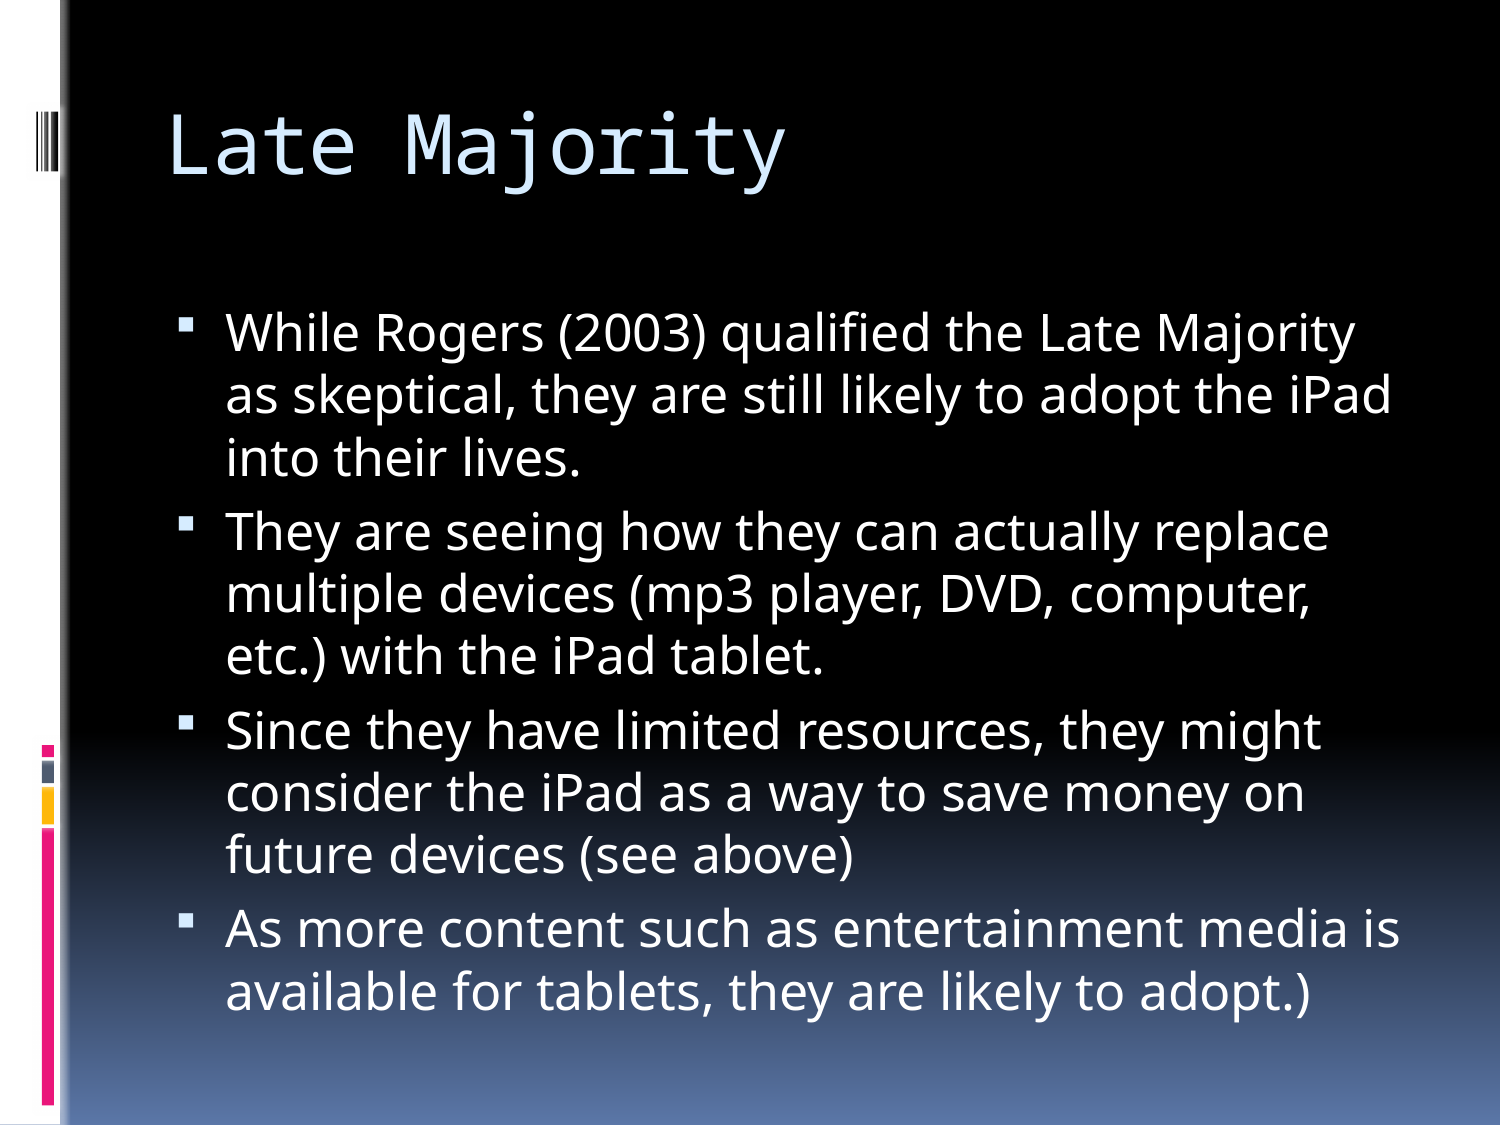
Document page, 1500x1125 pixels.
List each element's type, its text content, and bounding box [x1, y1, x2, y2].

list While Rogers (2003) qualified the Late Majority as skeptical, they are still likely to adopt the iPad into their lives. They are seeing how they can actually replace multiple devices (mp3 player, DVD, computer, etc.) with the iPad tablet. Since they have limited resources, they might consider the iPad as a way to save money on future devices (see above) As more content such as entertainment media is available for tablets, they are likely to adopt.) [150, 292, 1425, 1043]
title Late Majority [150, 83, 1425, 234]
